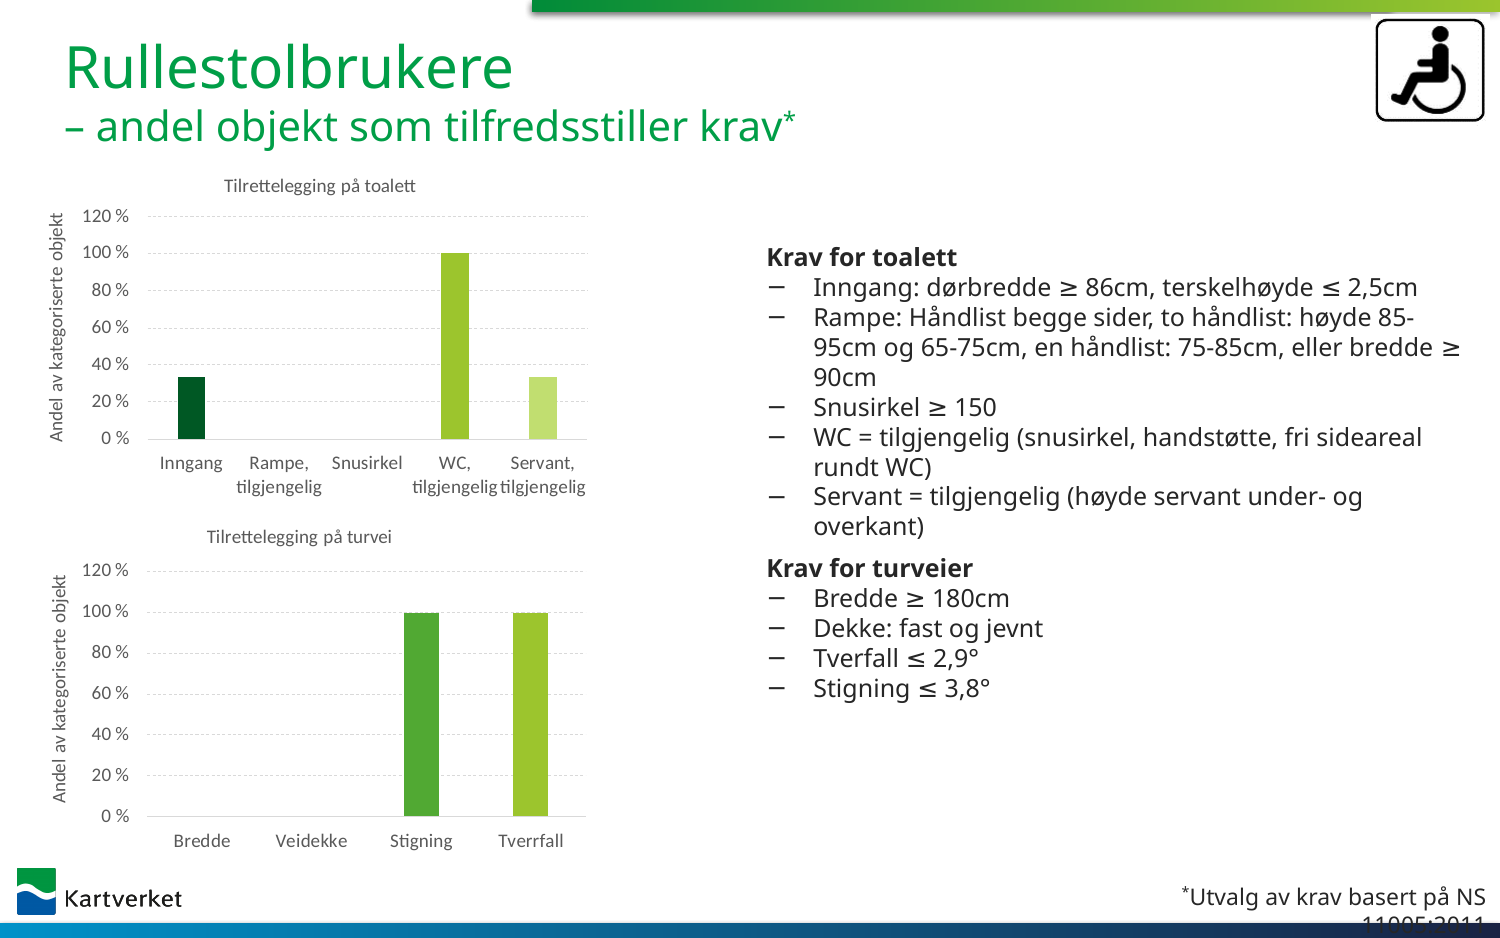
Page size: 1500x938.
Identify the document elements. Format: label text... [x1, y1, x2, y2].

text_box *Utvalg av krav basert på NS 11005:2011 [1068, 873, 1500, 938]
picture [41, 520, 597, 859]
text_box Krav for turveier Bredde ≥ 180cm Dekke: fast og jevnt Tverfall ≤ 2,9° Stigning ≤ 3,8° [751, 545, 1483, 710]
picture [1371, 13, 1491, 127]
text_box Krav for toalett Inngang: dørbredde ≥ 86cm, terskelhøyde ≤ 2,5cm Rampe: Håndlist begge sider, to håndlist: høyde 85-95cm og 65-75cm, en håndlist: 75-85cm, eller bredde ≥ 90cm Snusirkel ≥ 150 WC = tilgjengelig (snusirkel, handstøtte, fri sideareal rundt WC) Servant = tilgjengelig (høyde servant under- og overkant) [751, 234, 1483, 545]
text_box Rullestolbrukere – andel objekt som tilfredsstiller krav* [49, 14, 1431, 158]
picture [41, 166, 598, 505]
